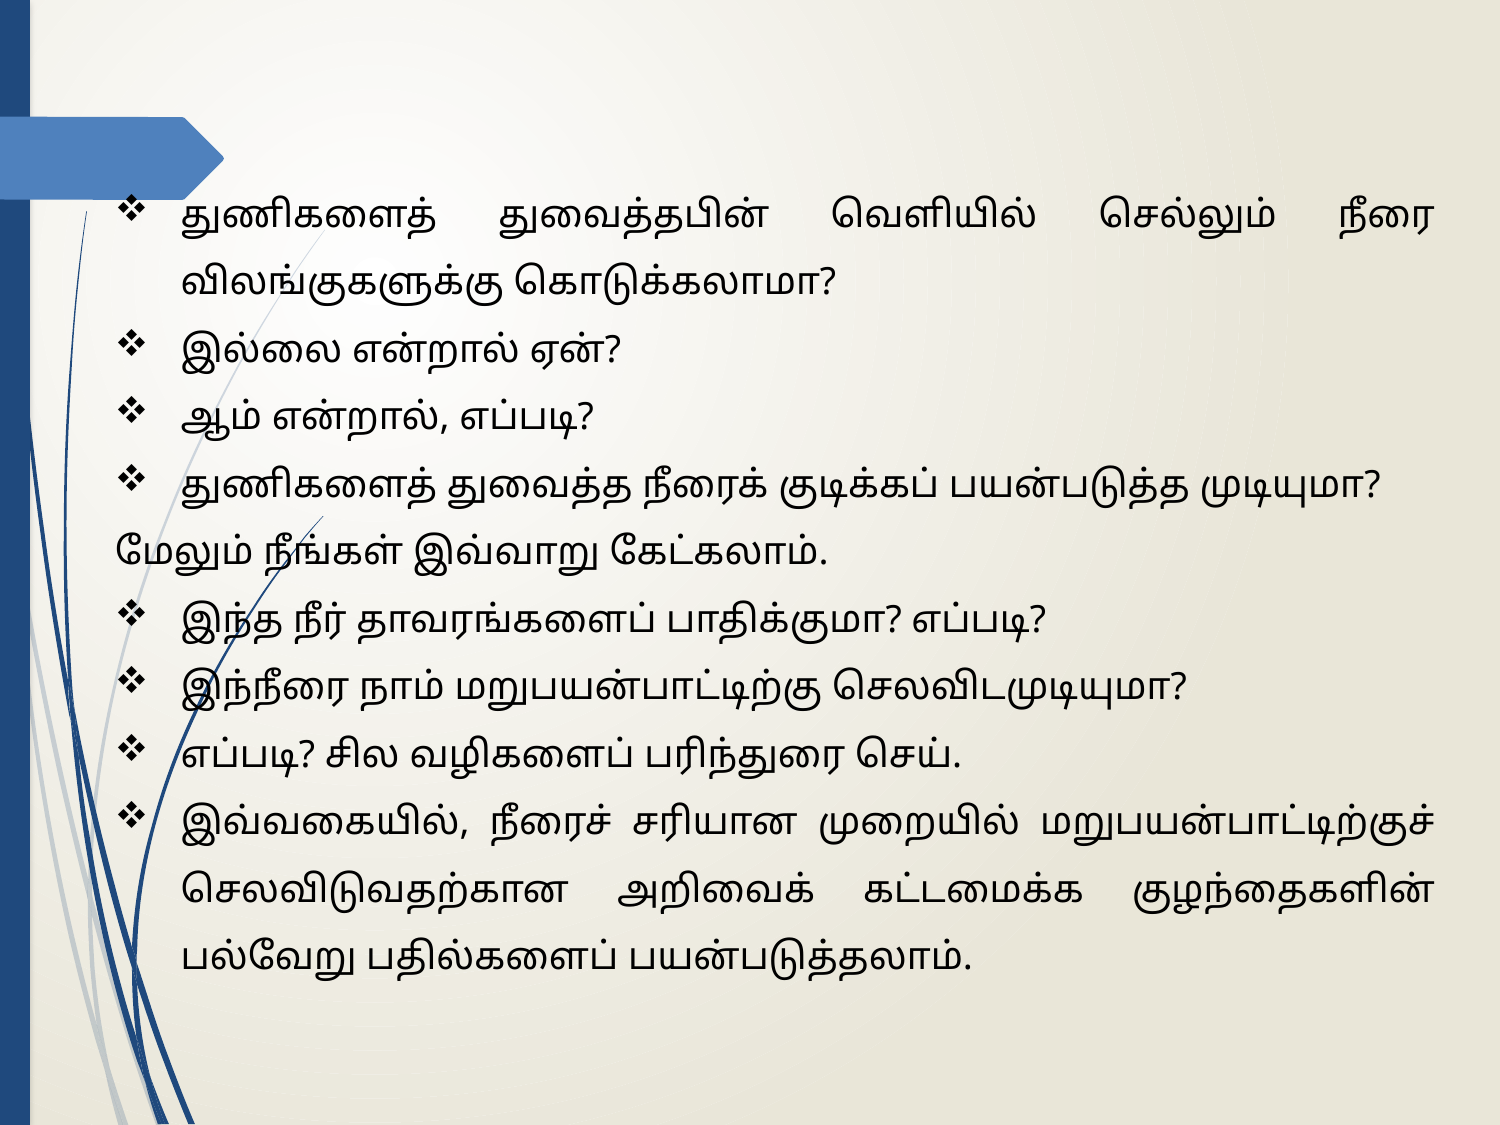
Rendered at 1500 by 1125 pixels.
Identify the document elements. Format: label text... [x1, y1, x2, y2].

text_box துணிகளைத் துவைத்தபின் வெளியில் செல்லும் நீரை விலங்குகளுக்கு கொடுக்கலாமா? இல்லை என்றால் ஏன்? ஆம் என்றால், எப்படி? துணிகளைத் துவைத்த நீரைக் குடிக்கப் பயன்படுத்த முடியுமா? மேலும் நீங்கள் இவ்வாறு கேட்கலாம். இந்த நீர் தாவரங்களைப் பாதிக்குமா? எப்படி? இந்நீரை நாம் மறுபயன்பாட்டிற்கு செலவிடமுடியுமா? எப்படி? சில வழிகளைப் பரிந்துரை செய். இவ்வகையில், நீரைச் சரியான முறையில் மறுபயன்பாட்டிற்குச் செலவிடுவதற்கான அறிவைக் கட்டமைக்க குழந்தைகளின் பல்வேறு பதில்களைப் பயன்படுத்தலாம். [99, 159, 1450, 985]
